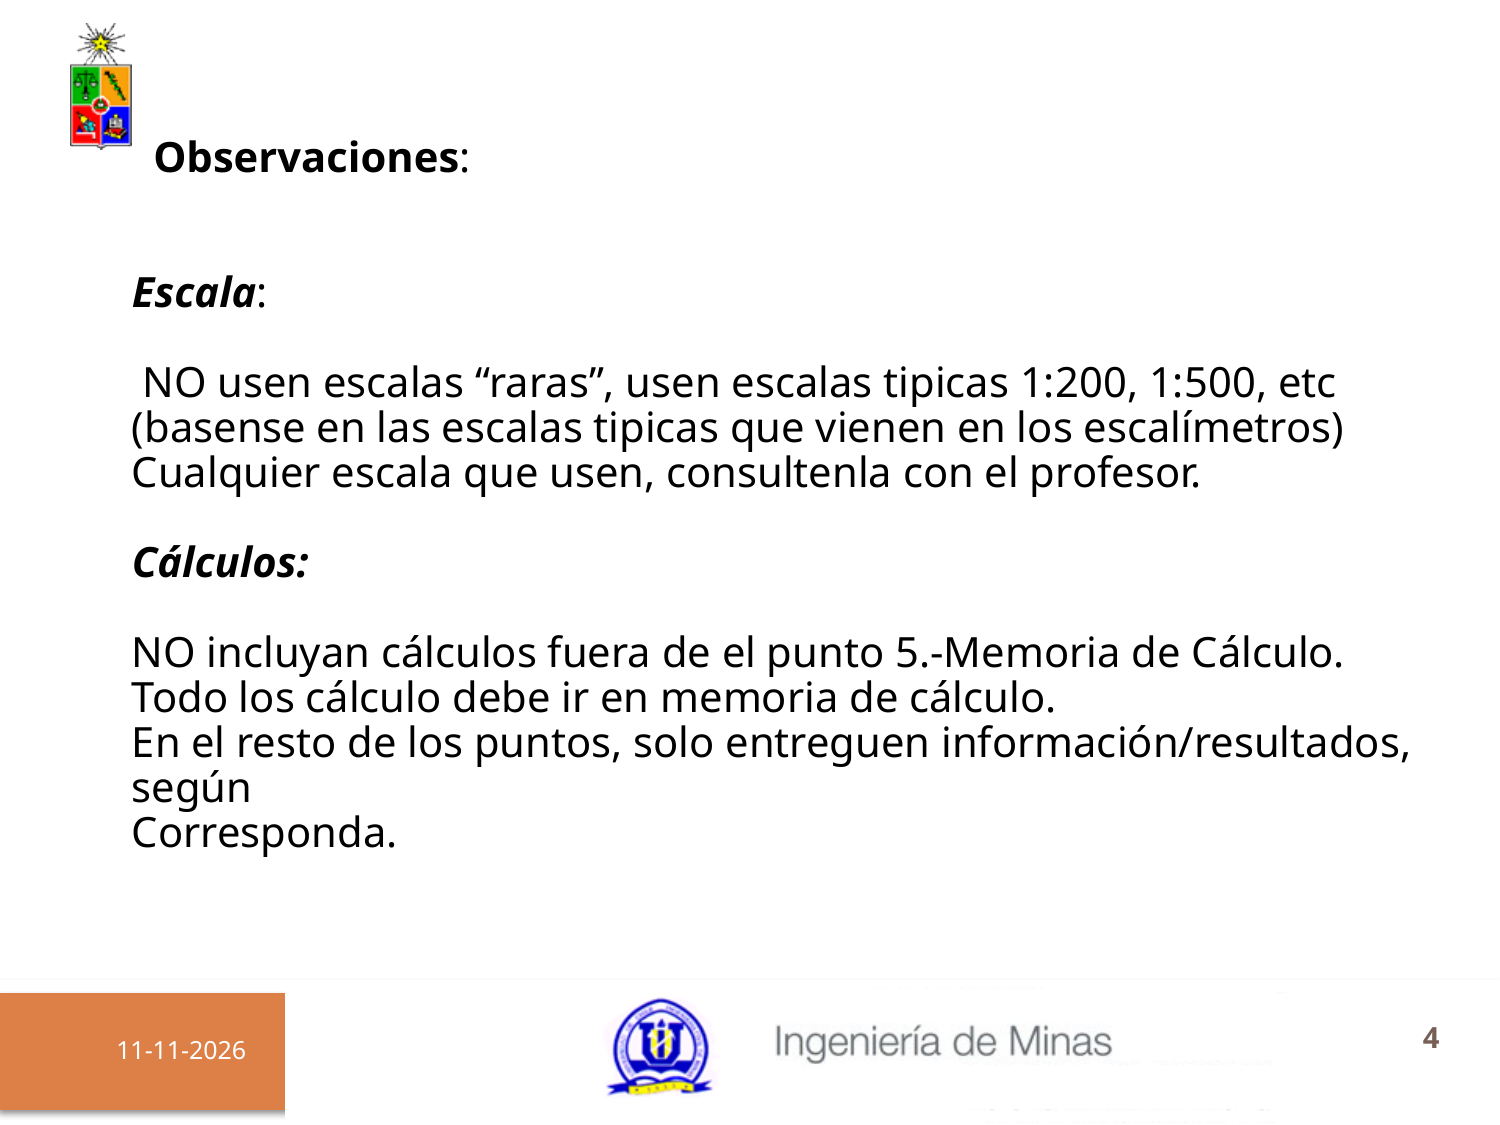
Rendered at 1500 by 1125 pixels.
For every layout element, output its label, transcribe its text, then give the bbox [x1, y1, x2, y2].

picture [285, 980, 1500, 1125]
picture [69, 23, 132, 151]
text_box Observaciones: Escala: NO usen escalas “raras”, usen escalas tipicas 1:200, 1:500, etc (basense en las escalas tipicas que vienen en los escalímetros) Cualquier escala que usen, consultenla con el profesor. Cálculos: NO incluyan cálculos fuera de el punto 5.-Memoria de Cálculo. Todo los cálculo debe ir en memoria de cálculo. En el resto de los puntos, solo entreguen información/resultados, según Corresponda. [117, 128, 1477, 1089]
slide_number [12, 995, 279, 1108]
